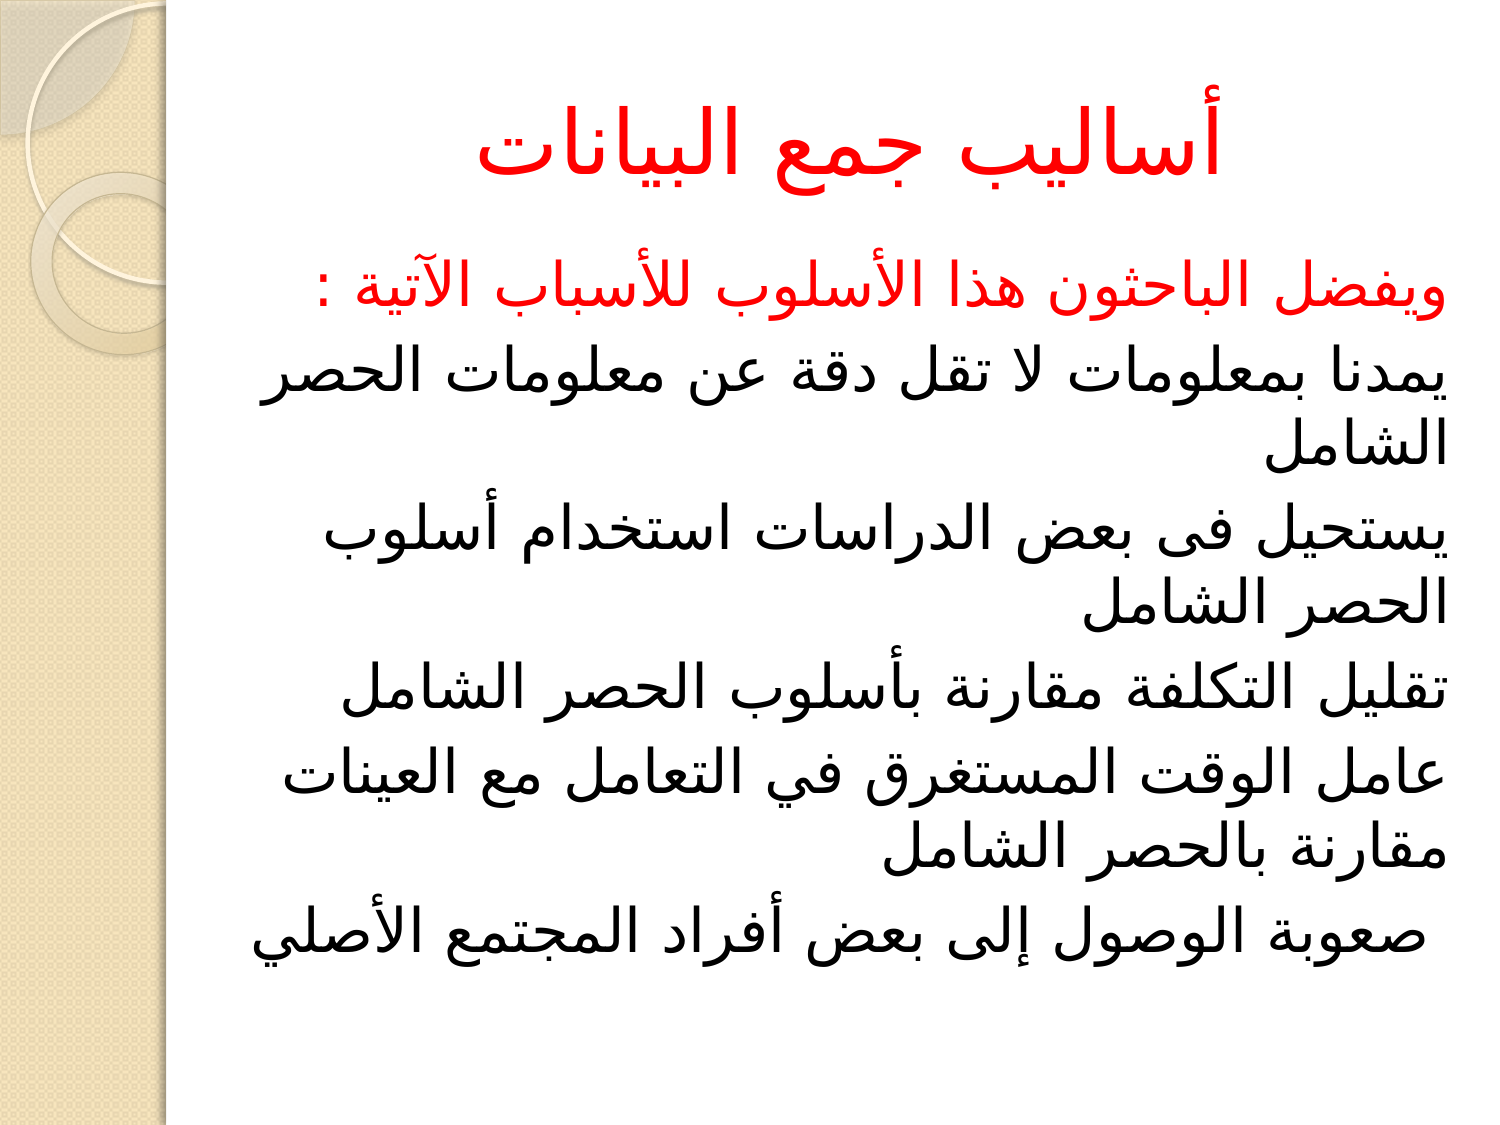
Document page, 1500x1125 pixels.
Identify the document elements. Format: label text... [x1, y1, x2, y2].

title أساليب جمع البيانات [235, 45, 1466, 233]
list ويفضل الباحثون هذا الأسلوب للأسباب الآتية : يمدنا بمعلومات لا تقل دقة عن معلومات الحصر الشامل يستحيل فى بعض الدراسات استخدام أسلوب الحصر الشامل تقليل التكلفة مقارنة بأسلوب الحصر الشامل عامل الوقت المستغرق في التعامل مع العينات مقارنة بالحصر الشامل صعوبة الوصول إلى بعض أفراد المجتمع الأصلي [235, 237, 1466, 1025]
